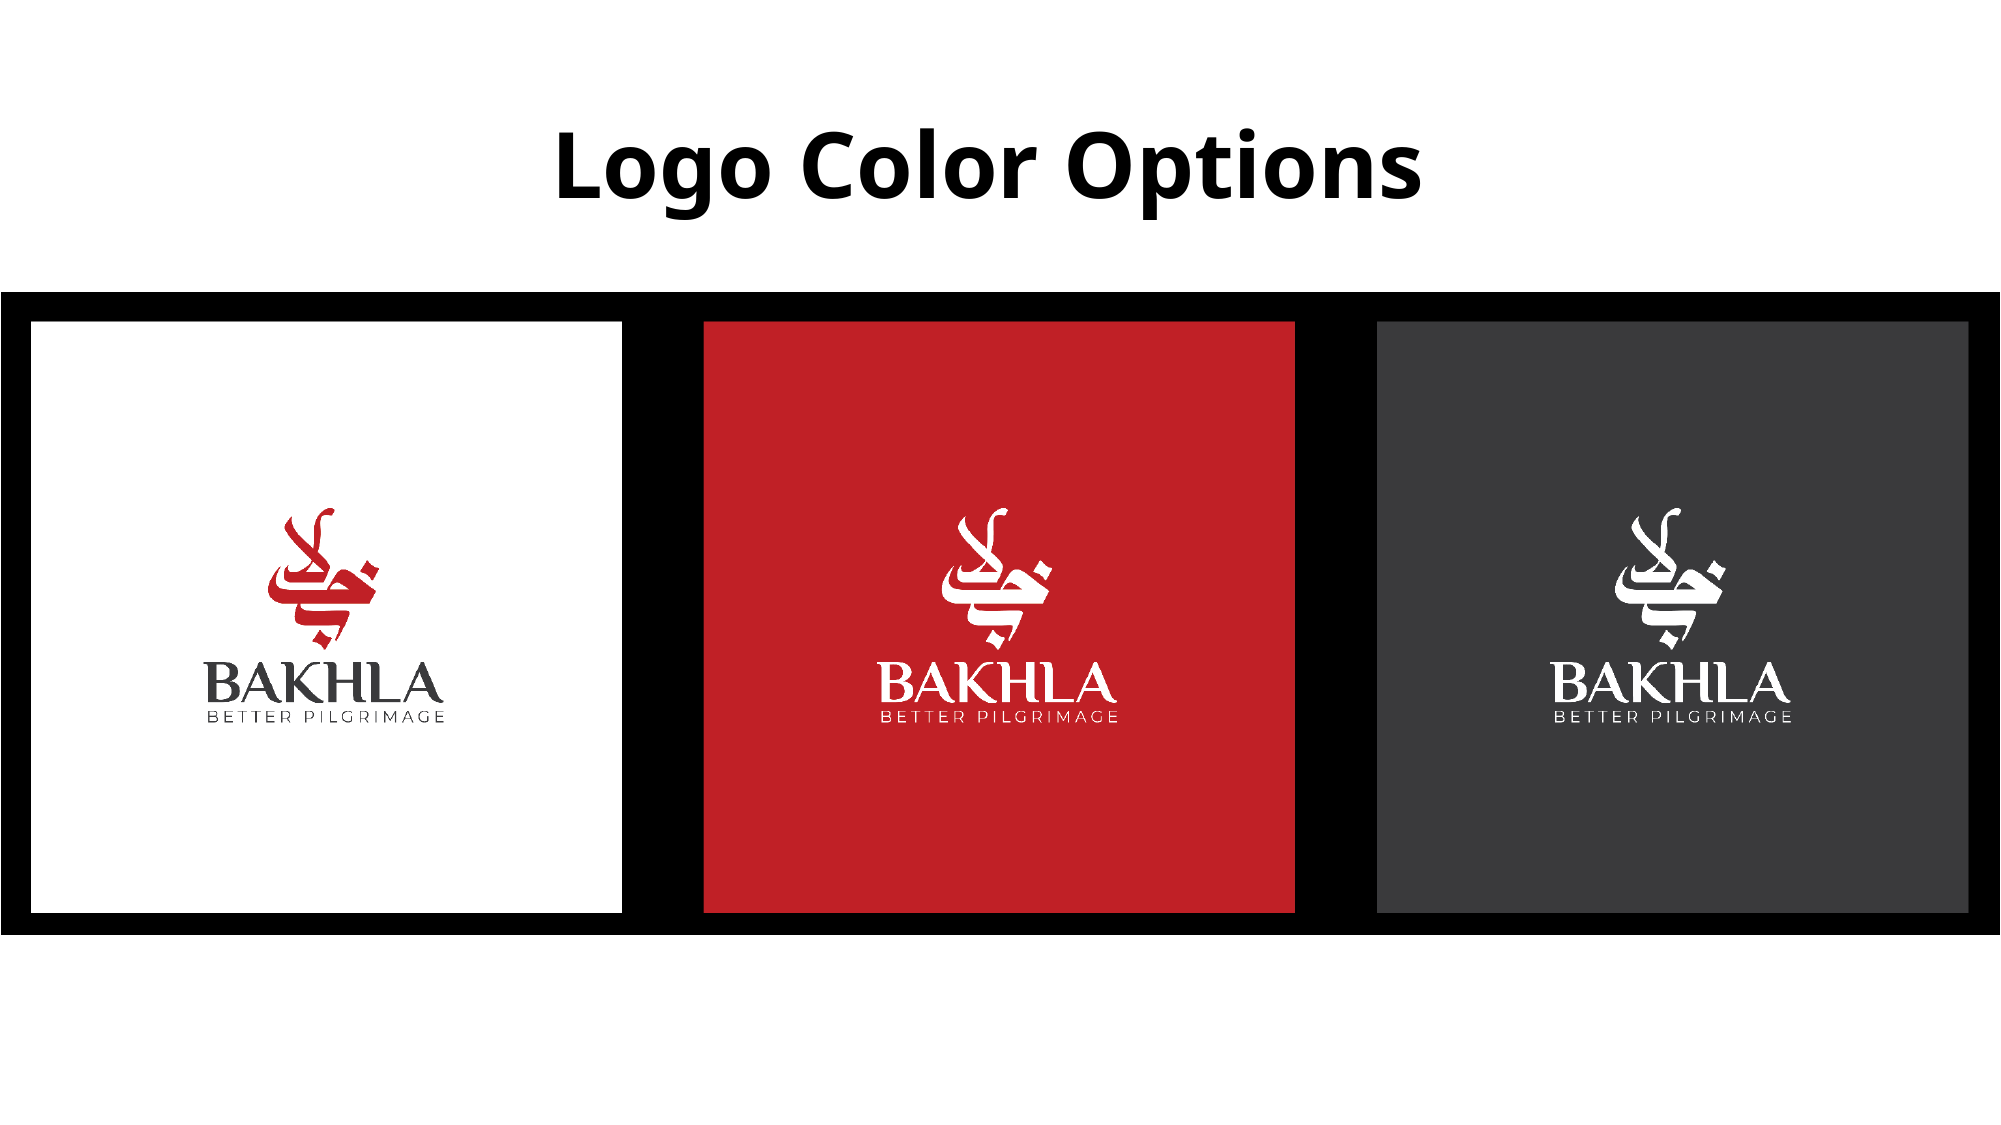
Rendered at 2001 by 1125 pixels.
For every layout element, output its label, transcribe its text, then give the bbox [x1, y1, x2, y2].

picture [1, 292, 2000, 935]
title Logo Color Options [137, 59, 1863, 278]
